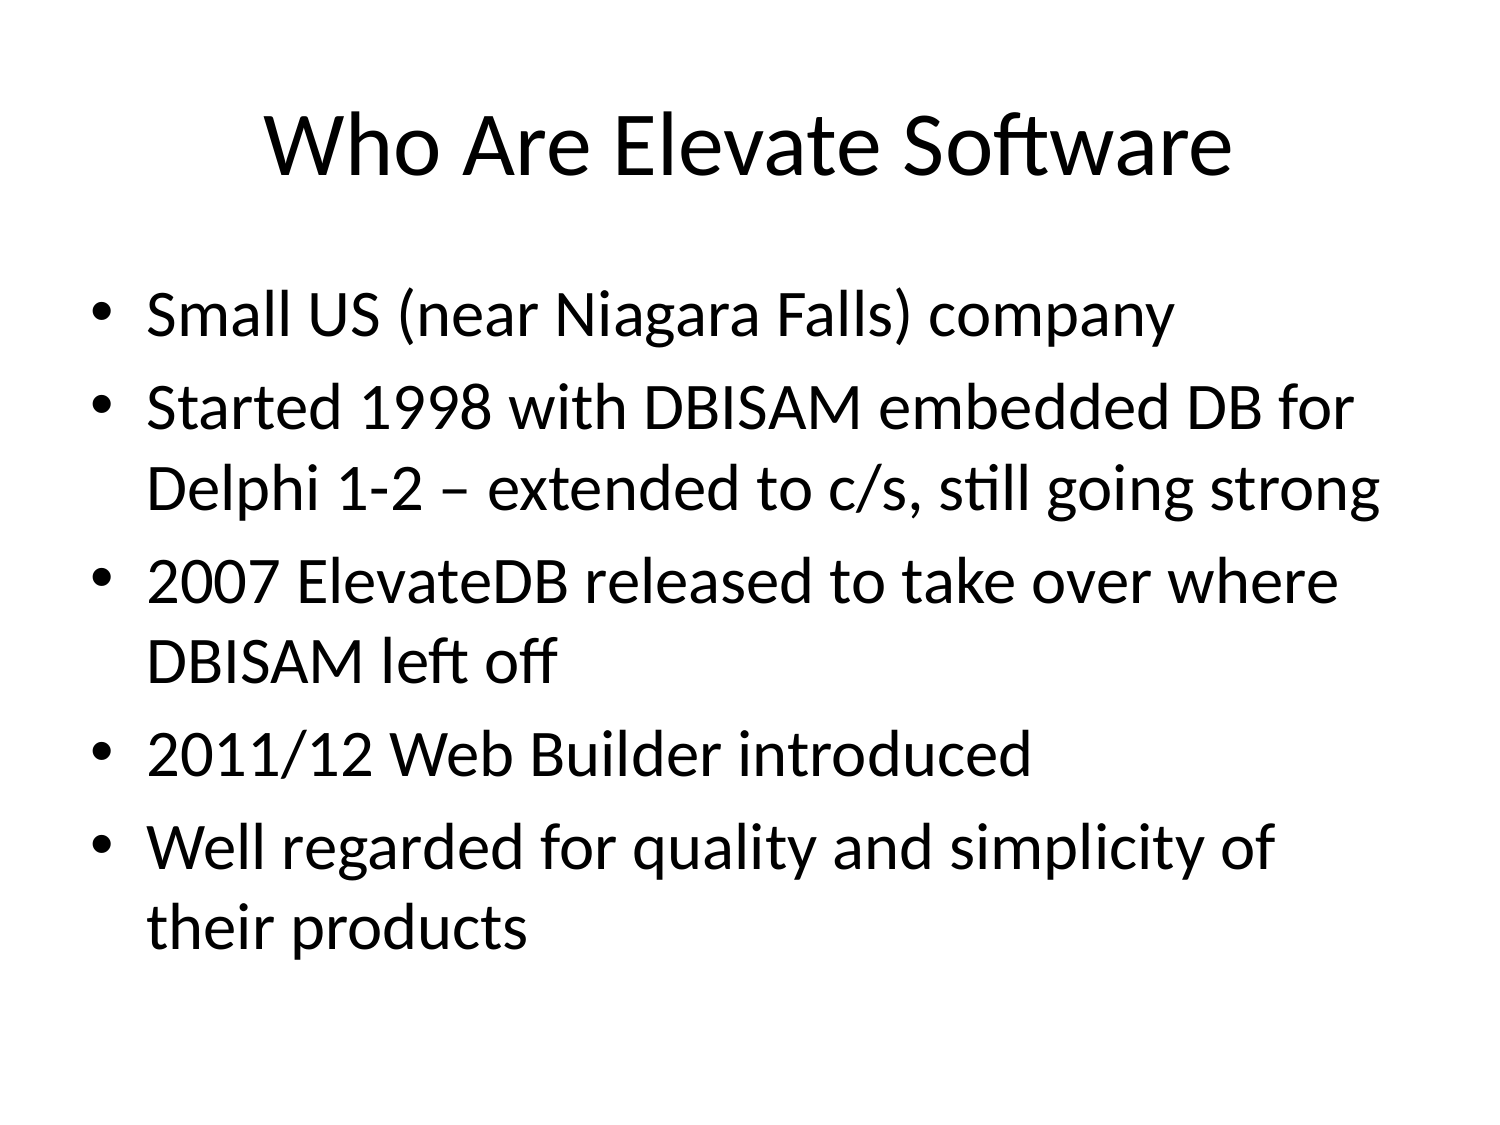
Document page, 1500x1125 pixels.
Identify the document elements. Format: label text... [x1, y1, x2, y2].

title Who Are Elevate Software [75, 45, 1425, 233]
list Small US (near Niagara Falls) company Started 1998 with DBISAM embedded DB for Delphi 1-2 – extended to c/s, still going strong 2007 ElevateDB released to take over where DBISAM left off 2011/12 Web Builder introduced Well regarded for quality and simplicity of their products [75, 262, 1425, 1005]
